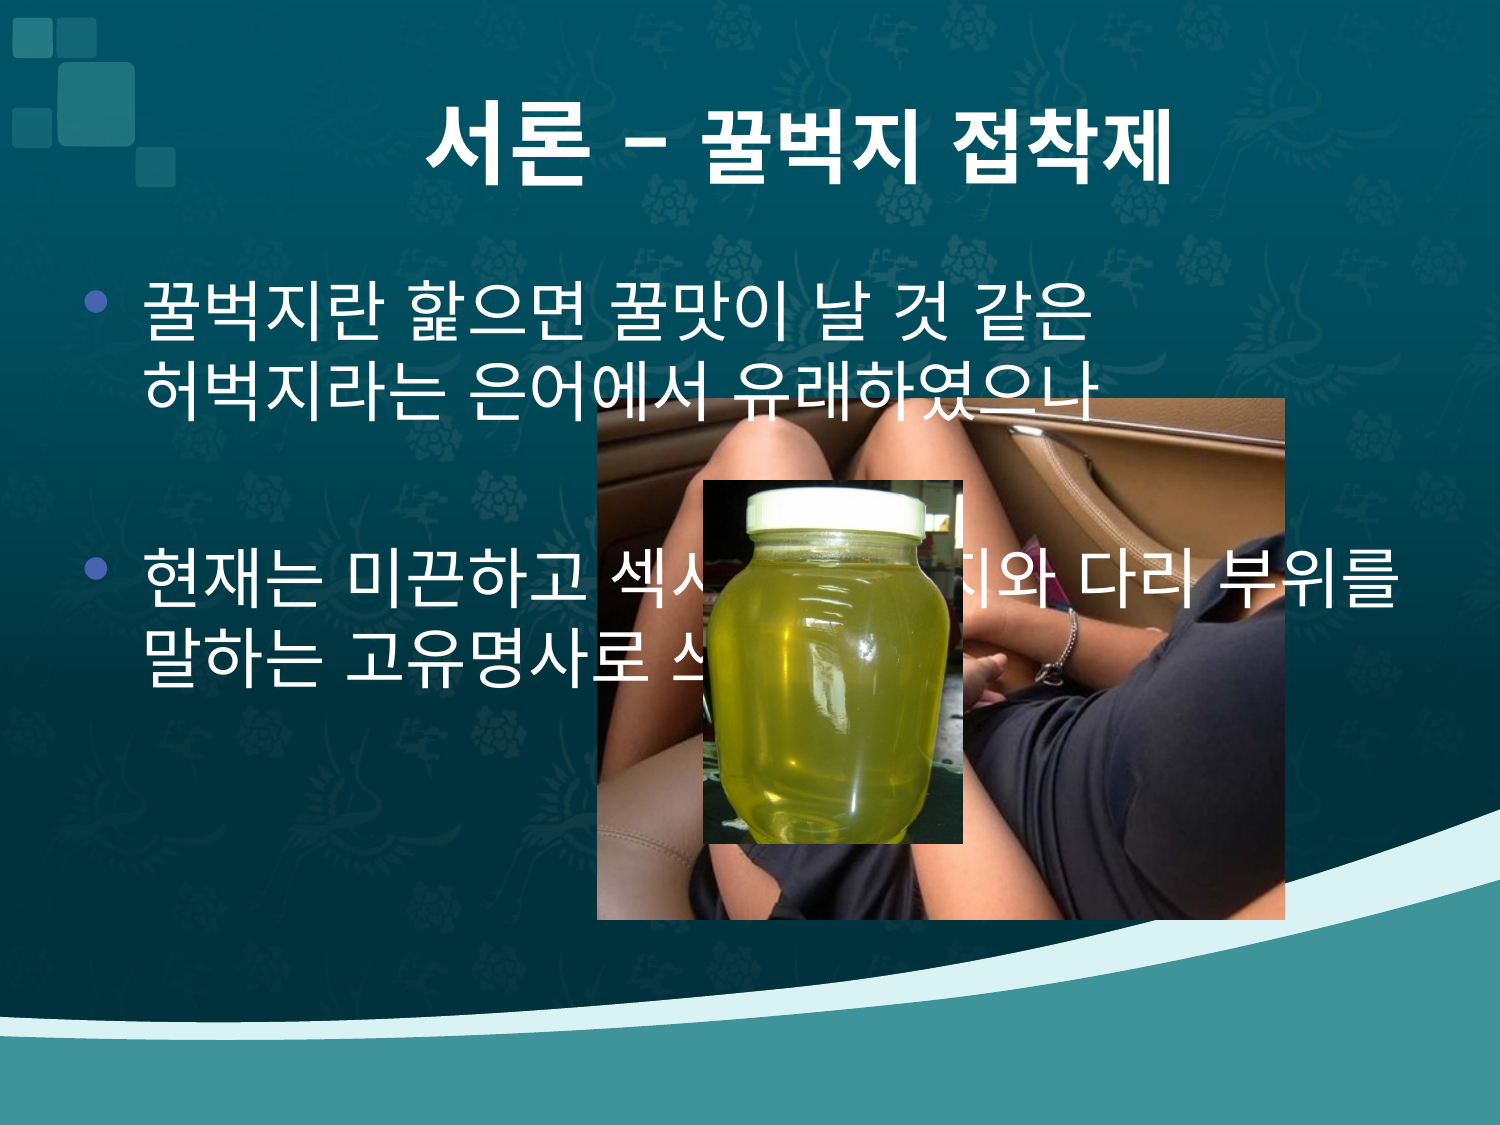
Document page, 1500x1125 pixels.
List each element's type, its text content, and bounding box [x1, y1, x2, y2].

title 서론 – 꿀벅지 접착제 [187, 58, 1414, 223]
list 꿀벅지란 핥으면 꿀맛이 날 것 같은 허벅지라는 은어에서 유래하였으나 현재는 미끈하고 섹시한 허벅지와 다리 부위를 말하는 고유명사로 쓰인다. [70, 262, 1425, 1005]
picture [597, 398, 1285, 920]
